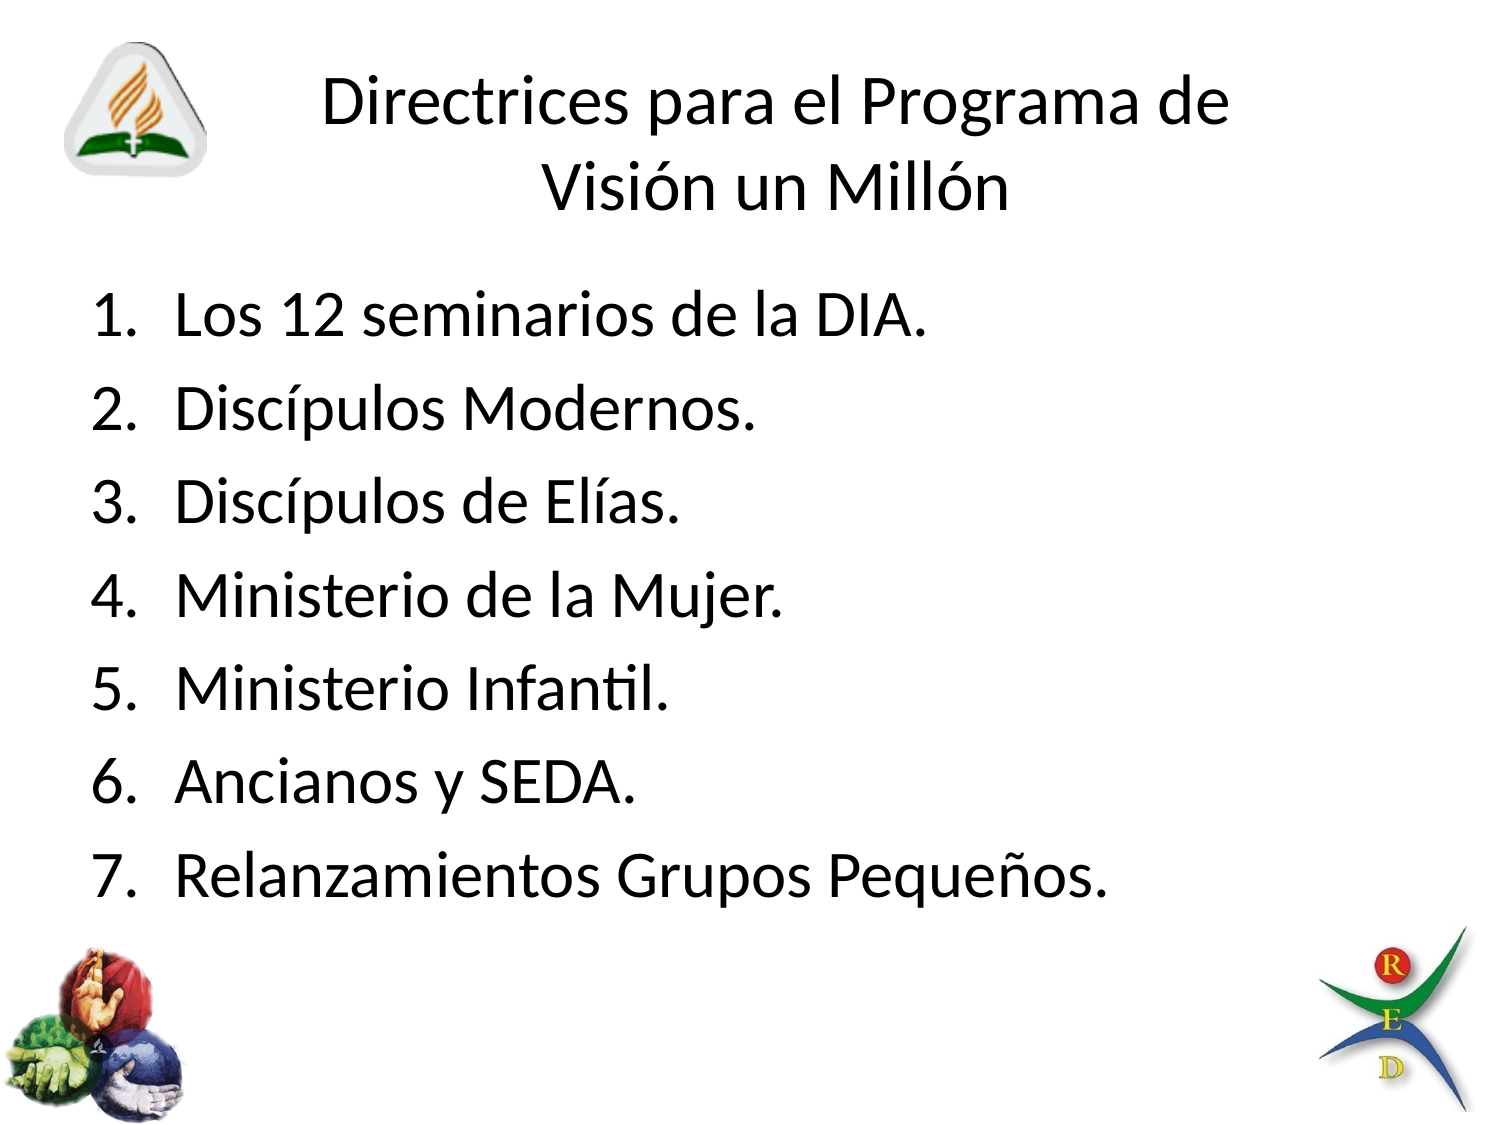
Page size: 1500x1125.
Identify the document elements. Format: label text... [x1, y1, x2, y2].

picture [1298, 925, 1489, 1112]
list Los 12 seminarios de la DIA. Discípulos Modernos. Discípulos de Elías. Ministerio de la Mujer. Ministerio Infantil. Ancianos y SEDA. Relanzamientos Grupos Pequeños. [75, 262, 1425, 1005]
title Directrices para el Programa de Visión un Millón [222, 45, 1332, 233]
picture [0, 942, 187, 1125]
picture [64, 42, 207, 187]
